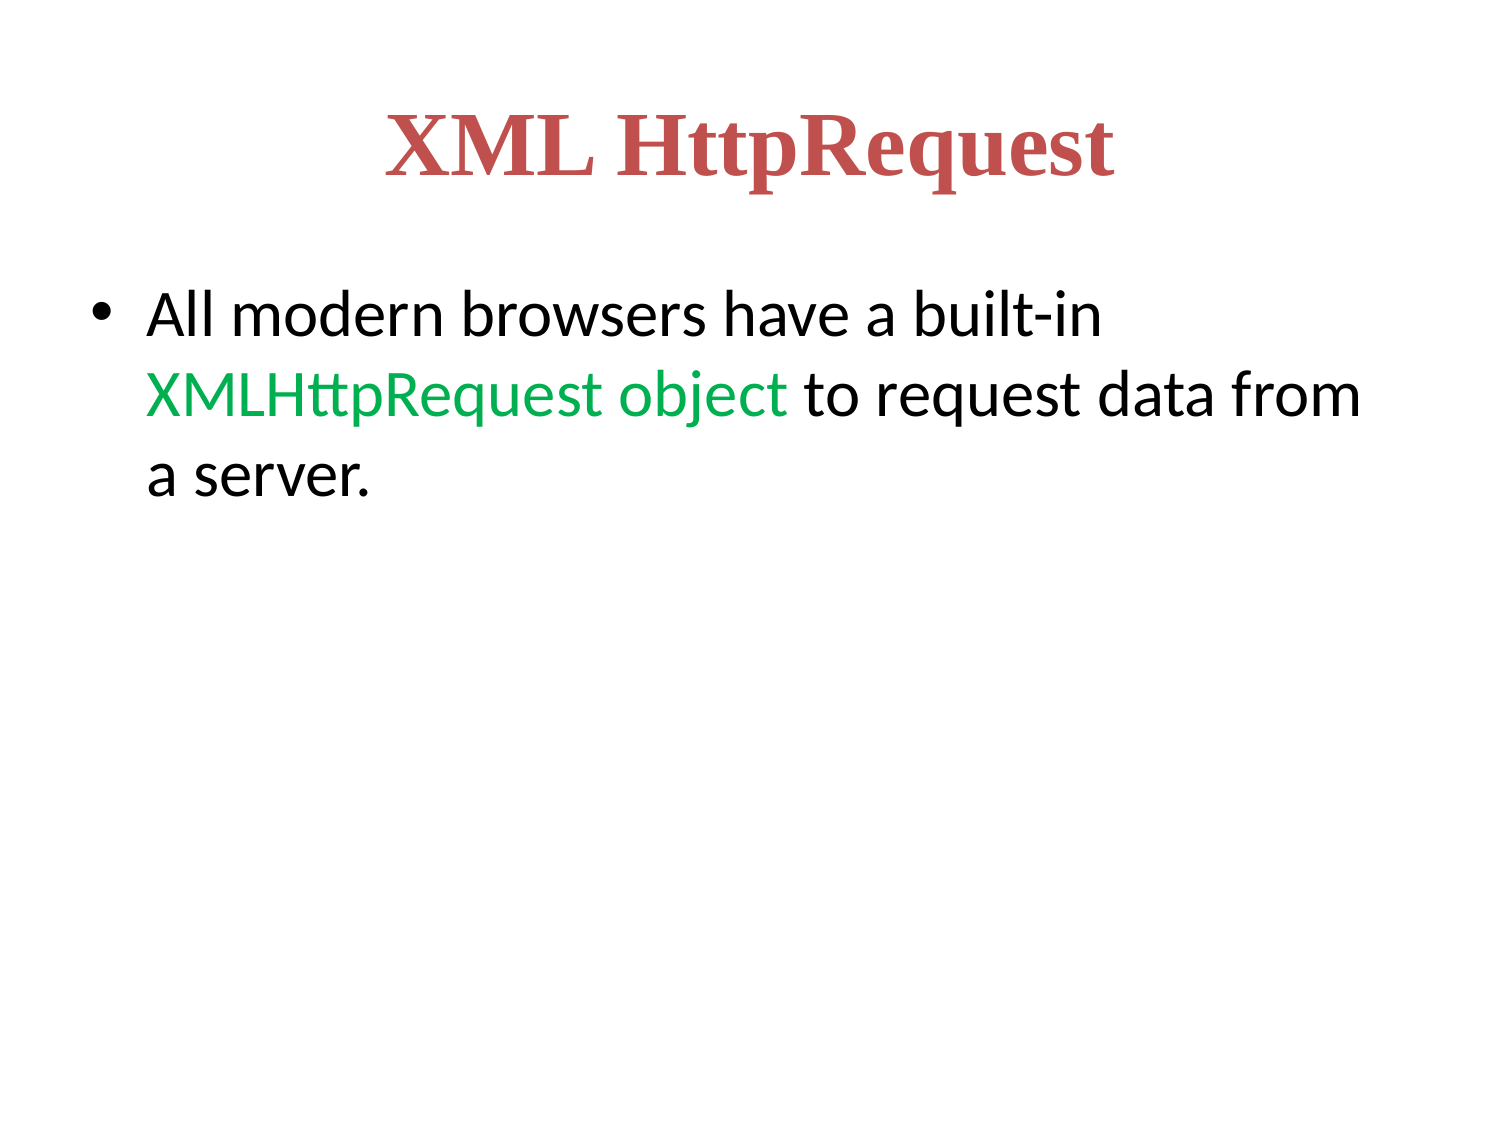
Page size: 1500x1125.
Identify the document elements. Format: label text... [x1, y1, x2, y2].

list All modern browsers have a built-in XMLHttpRequest object to request data from a server. [75, 262, 1425, 1005]
title XML HttpRequest [75, 45, 1425, 233]
